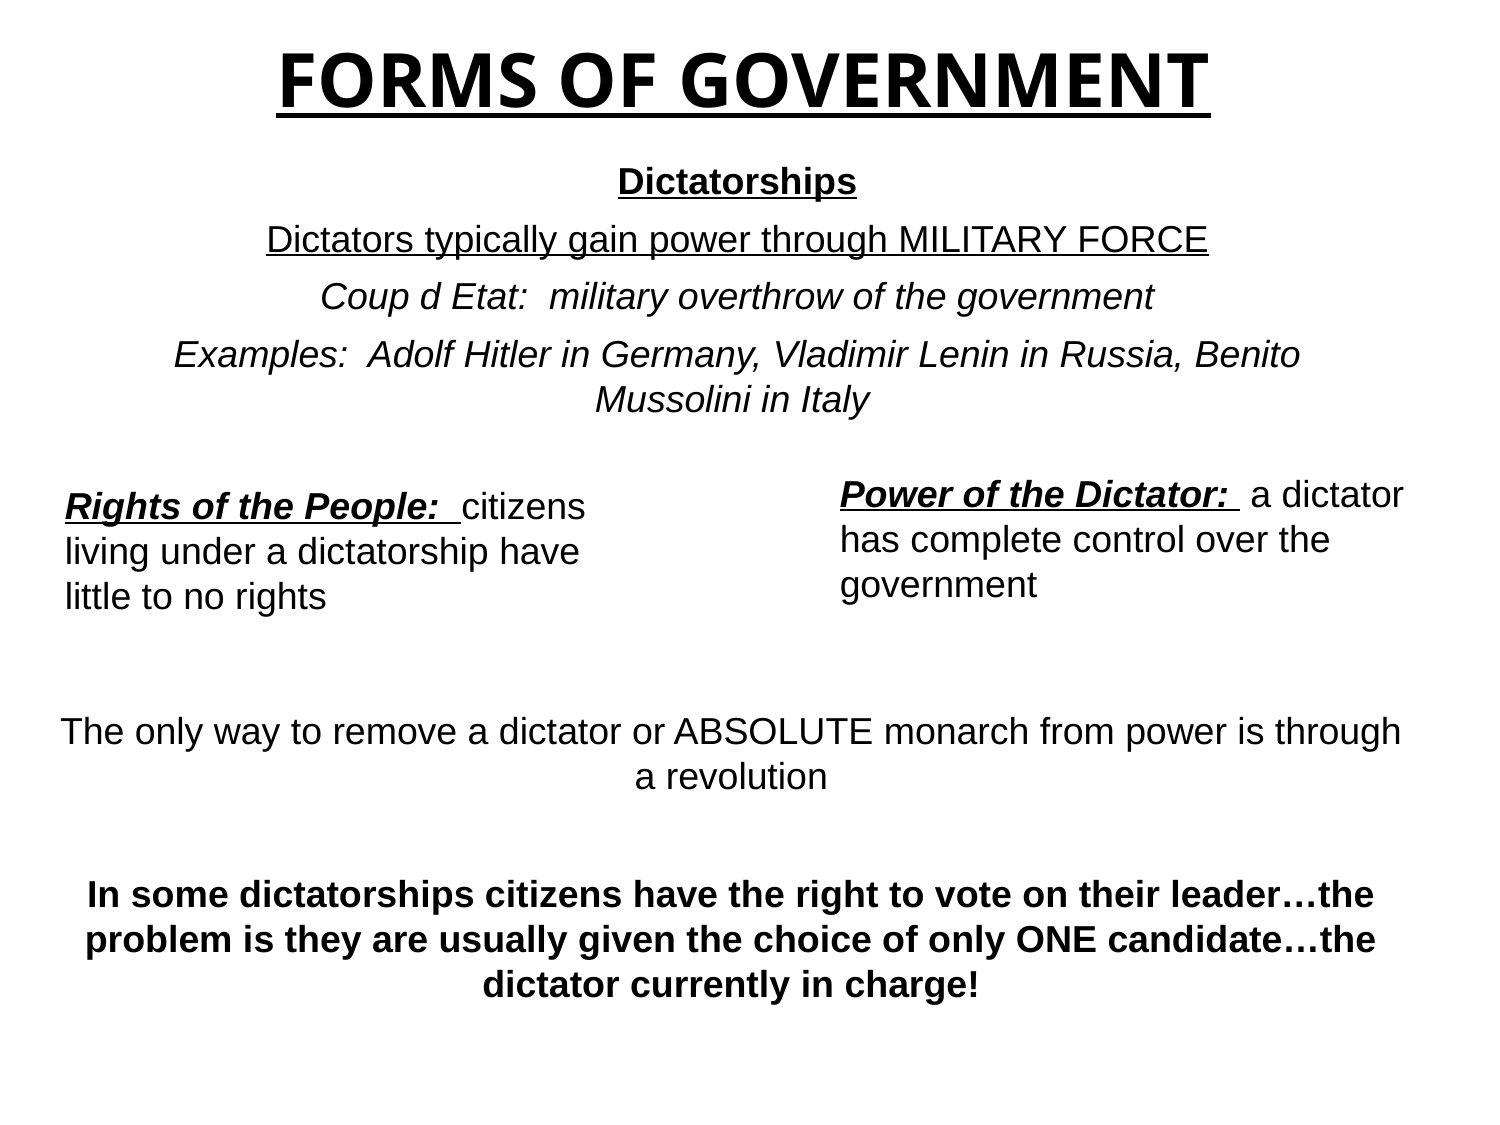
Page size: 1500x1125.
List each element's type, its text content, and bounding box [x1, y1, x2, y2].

text_box Power of the Dictator: a dictator has complete control over the government [824, 462, 1438, 613]
text_box FORMS OF GOVERNMENT [74, 24, 1413, 130]
text_box Rights of the People: citizens living under a dictatorship have little to no rights [49, 474, 663, 625]
text_box The only way to remove a dictator or ABSOLUTE monarch from power is through a revolution [37, 699, 1425, 805]
text_box In some dictatorships citizens have the right to vote on their leader…the problem is they are usually given the choice of only ONE candidate…the dictator currently in charge! [37, 862, 1425, 1013]
text_box Dictatorships Dictators typically gain power through MILITARY FORCE Coup d Etat: military overthrow of the government Examples: Adolf Hitler in Germany, Vladimir Lenin in Russia, Benito Mussolini in Italy [112, 149, 1363, 428]
